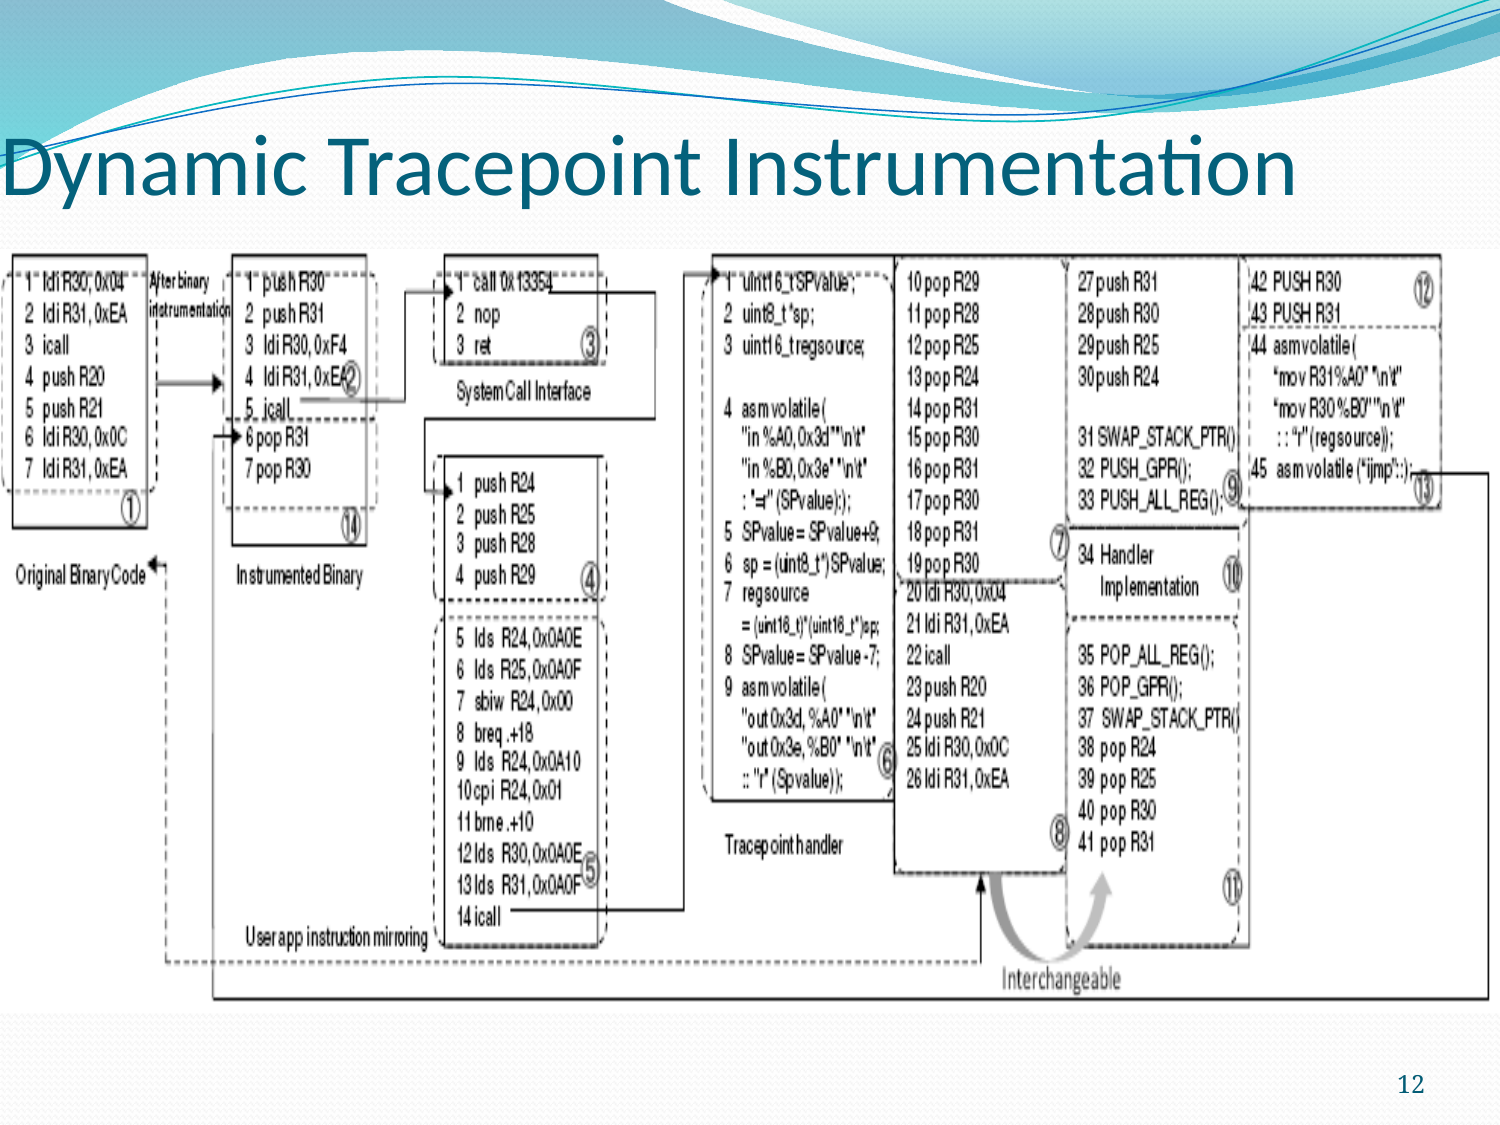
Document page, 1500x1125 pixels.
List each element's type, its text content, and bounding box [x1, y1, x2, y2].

title Dynamic Tracepoint Instrumentation [0, 24, 1425, 213]
slide_number 12 [1299, 1042, 1425, 1103]
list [0, 249, 1500, 1013]
